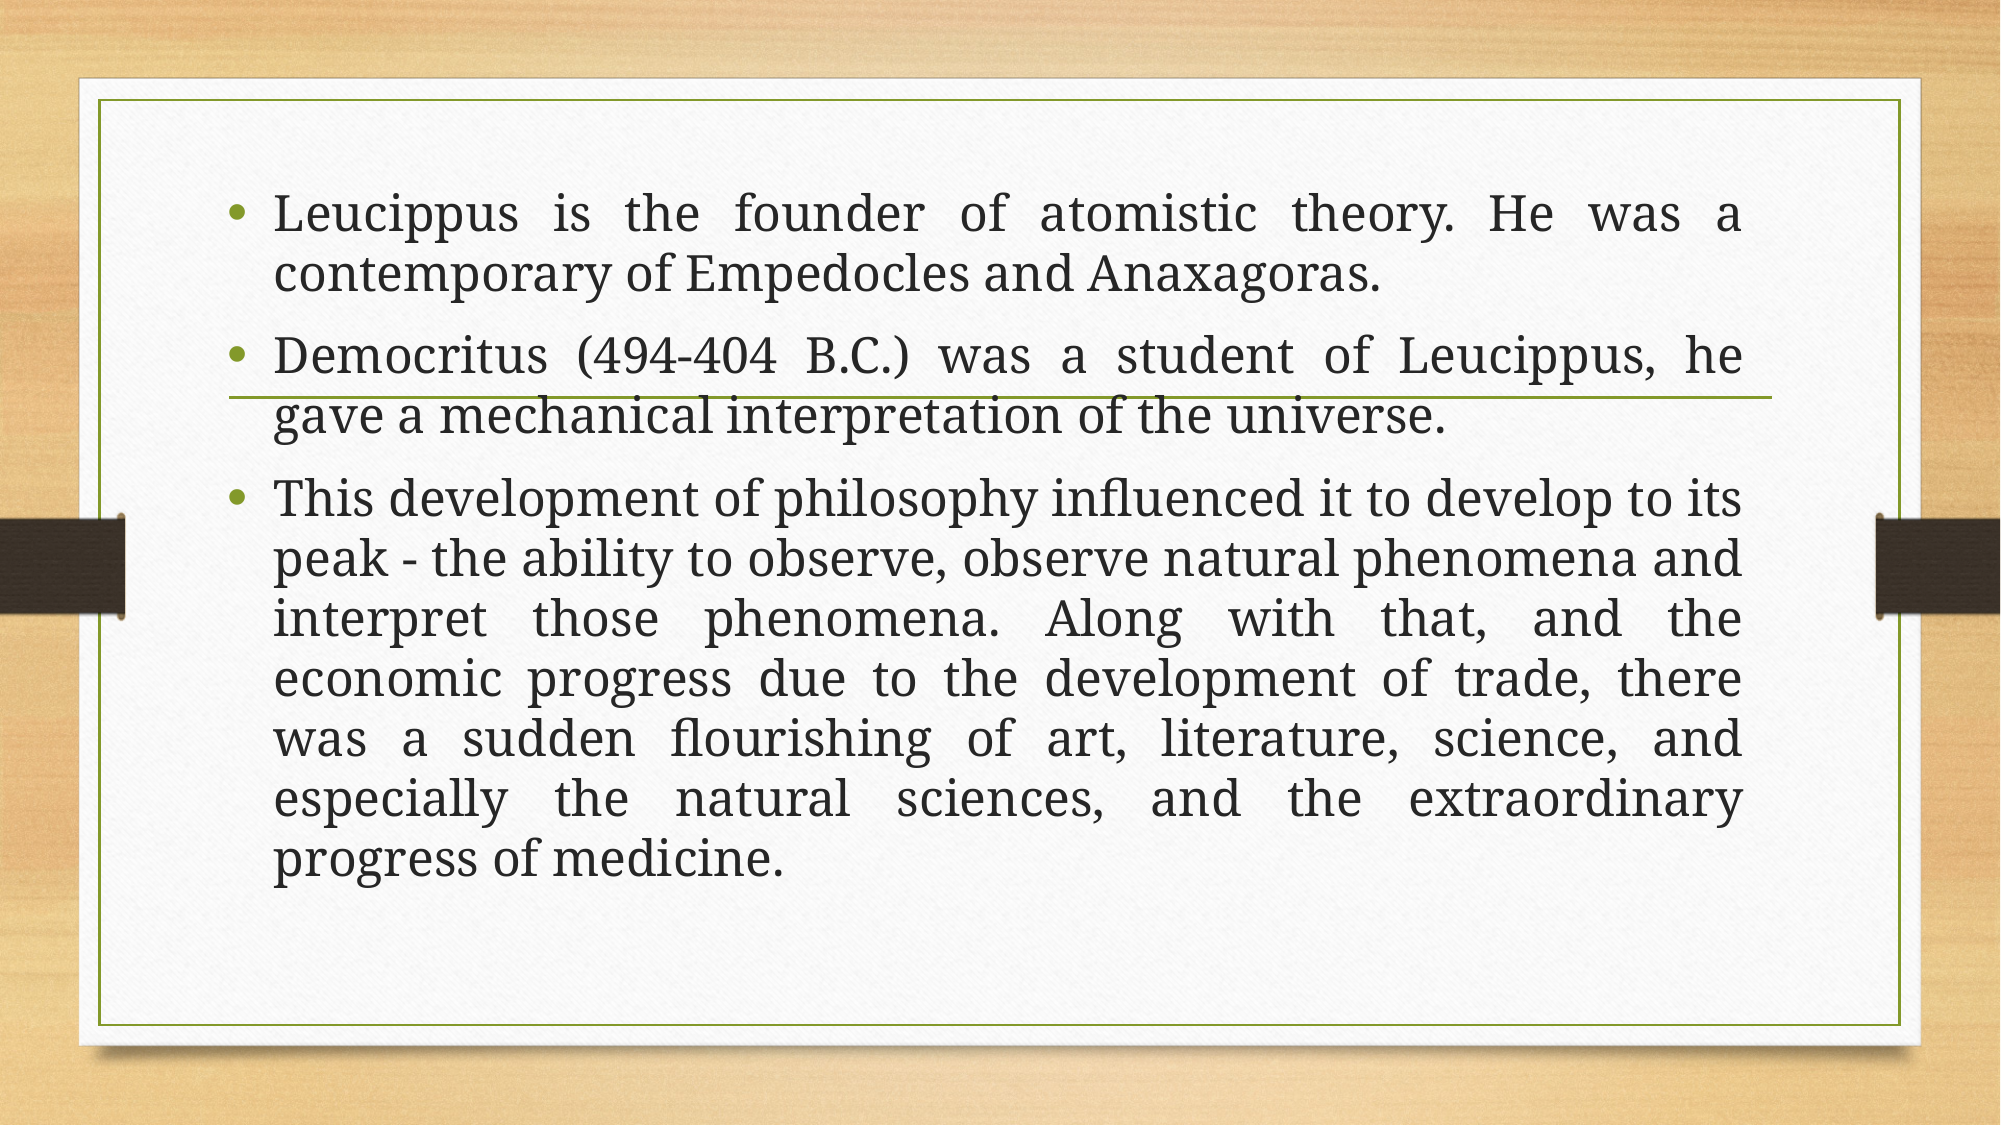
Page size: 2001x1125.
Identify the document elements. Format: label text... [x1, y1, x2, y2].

picture [0, 0, 2001, 1125]
list Leucippus is the founder of atomistic theory. He was a contemporary of Empedocles and Anaxagoras. Democritus (494-404 B.C.) was a student of Leucippus, he gave a mechanical interpretation of the universe. This development of philosophy influenced it to develop to its peak - the ability to observe, observe natural phenomena and interpret those phenomena. Along with that, and the economic progress due to the development of trade, there was a sudden flourishing of art, literature, science, and especially the natural sciences, and the extraordinary progress of medicine. [212, 173, 1760, 971]
